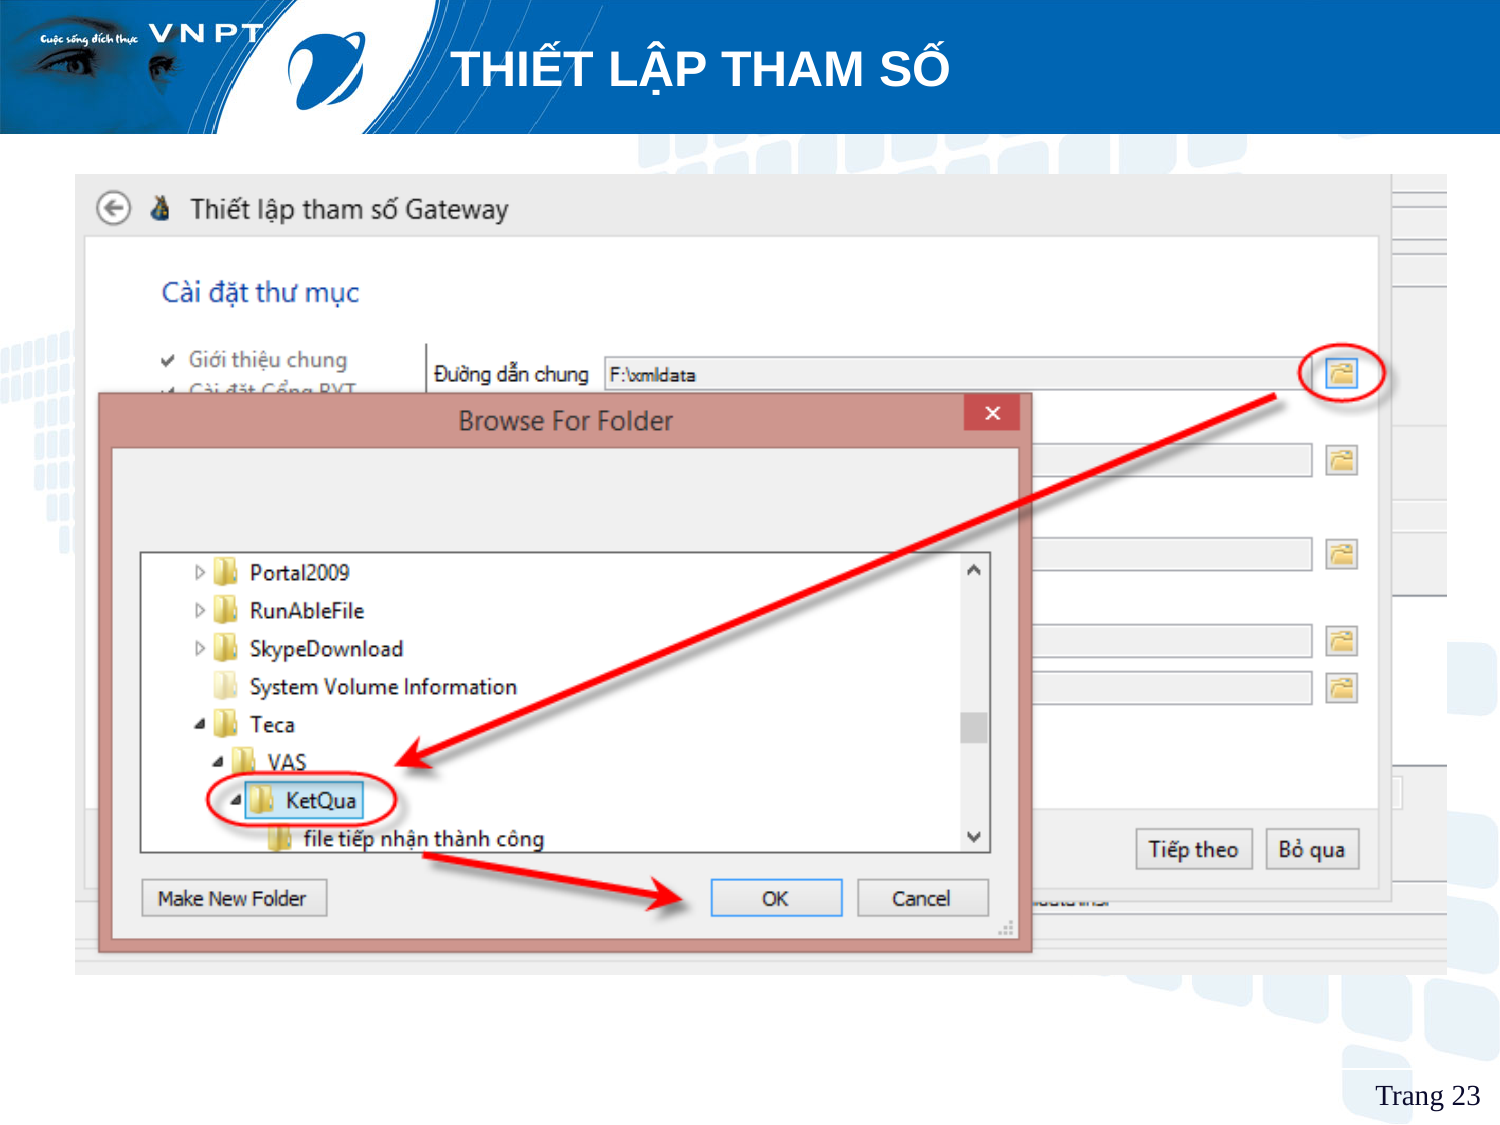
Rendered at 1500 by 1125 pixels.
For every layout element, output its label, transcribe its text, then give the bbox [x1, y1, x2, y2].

slide_number Trang 23 [1242, 1068, 1497, 1125]
picture [0, 0, 1500, 1125]
title THIẾT LẬP THAM SỐ [437, 0, 1496, 133]
